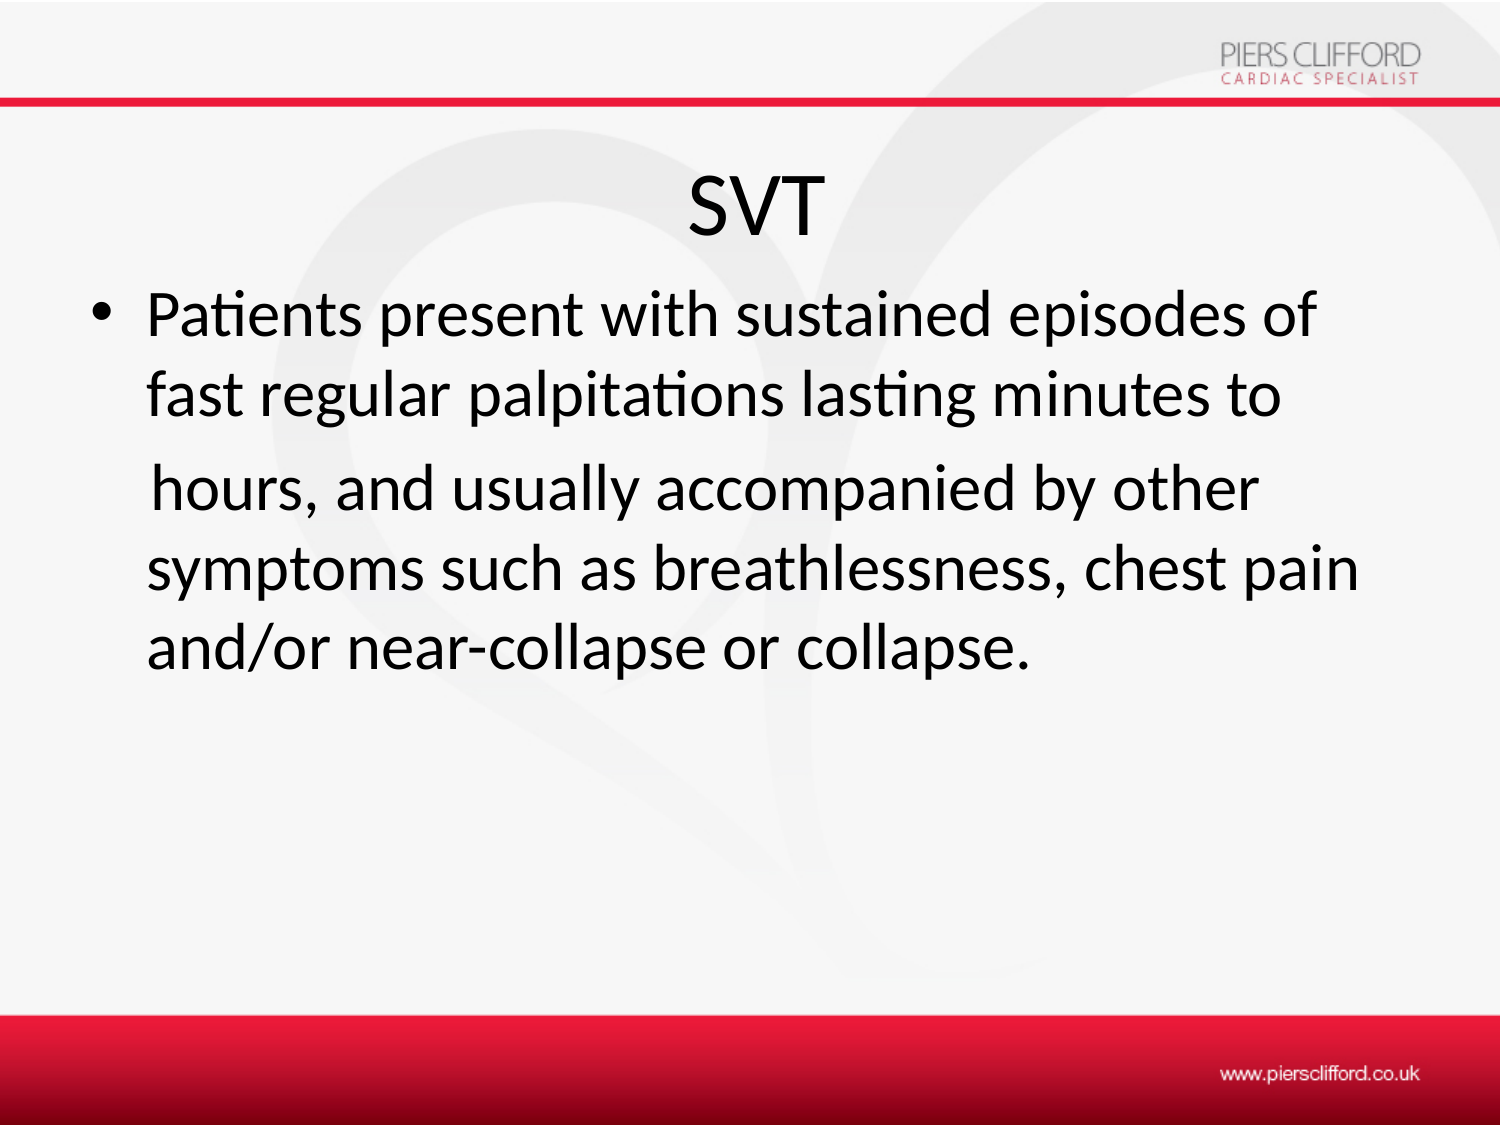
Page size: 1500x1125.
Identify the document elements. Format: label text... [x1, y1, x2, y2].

list Patients present with sustained episodes of fast regular palpitations lasting minutes to hours, and usually accompanied by other symptoms such as breathlessness, chest pain and/or near-collapse or collapse. [74, 262, 1426, 1006]
picture [0, 2, 1500, 1125]
title SVT [81, 105, 1433, 294]
